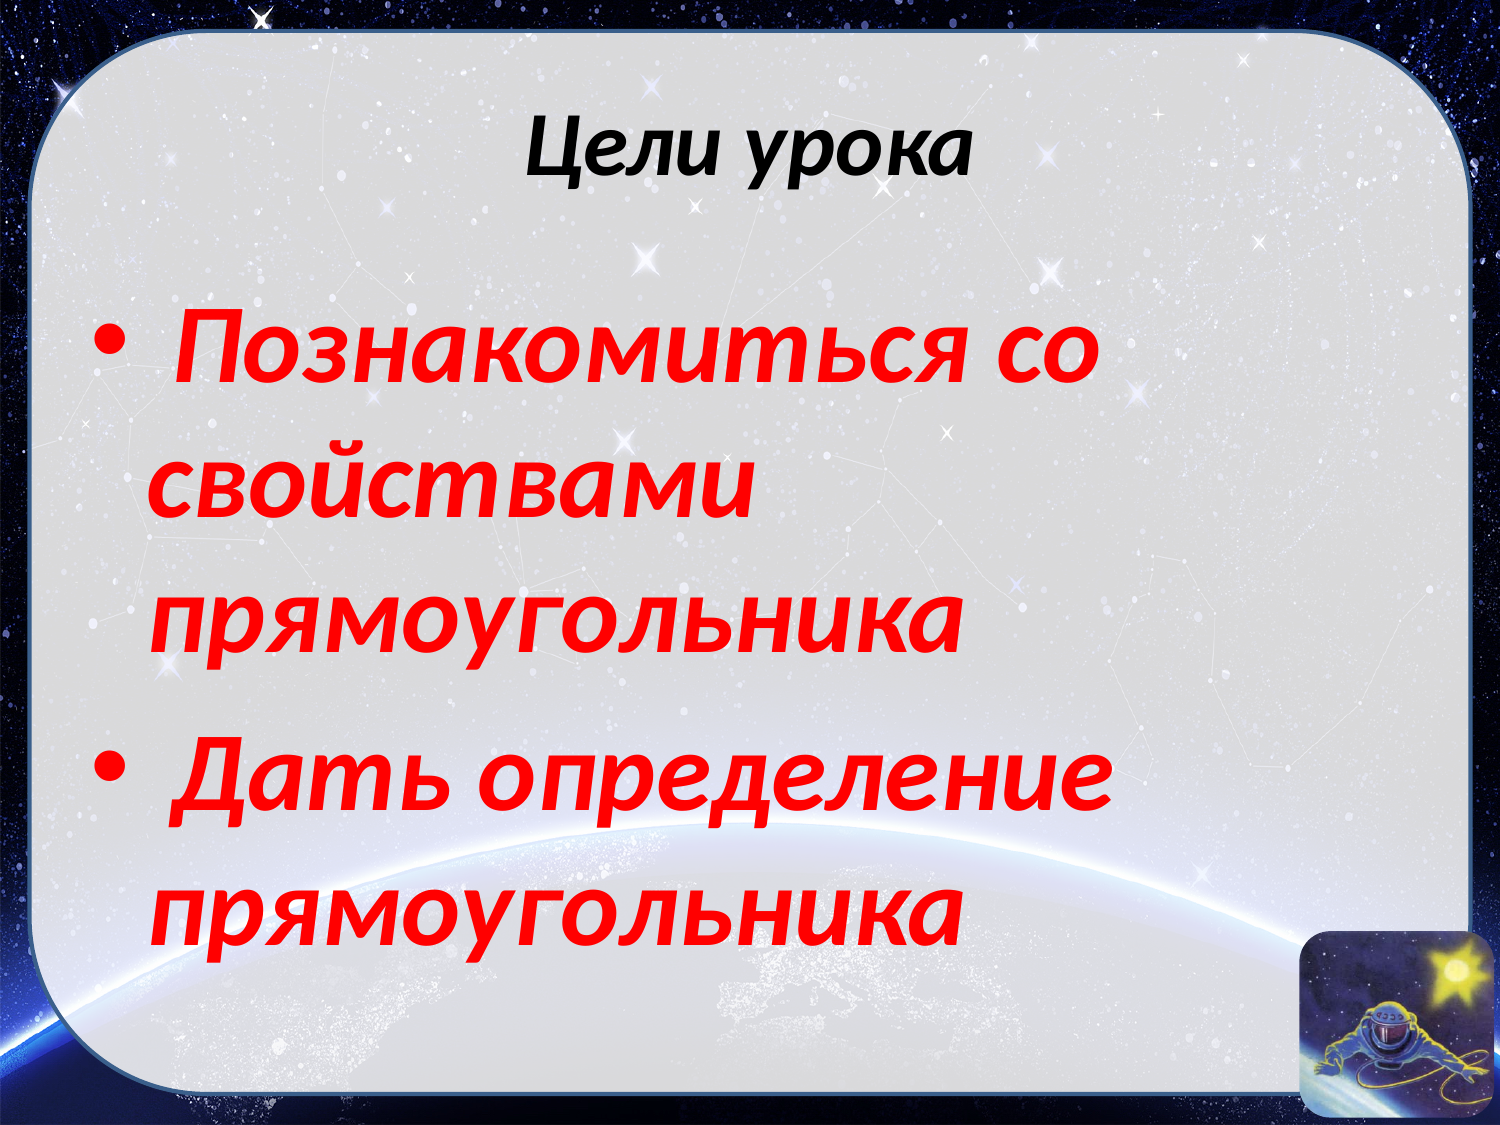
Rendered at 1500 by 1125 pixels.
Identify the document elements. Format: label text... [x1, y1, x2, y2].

list Познакомиться со свойствами прямоугольника Дать определение прямоугольника [75, 262, 1425, 1005]
title Цели урока [75, 45, 1425, 233]
picture [0, 0, 1500, 1125]
